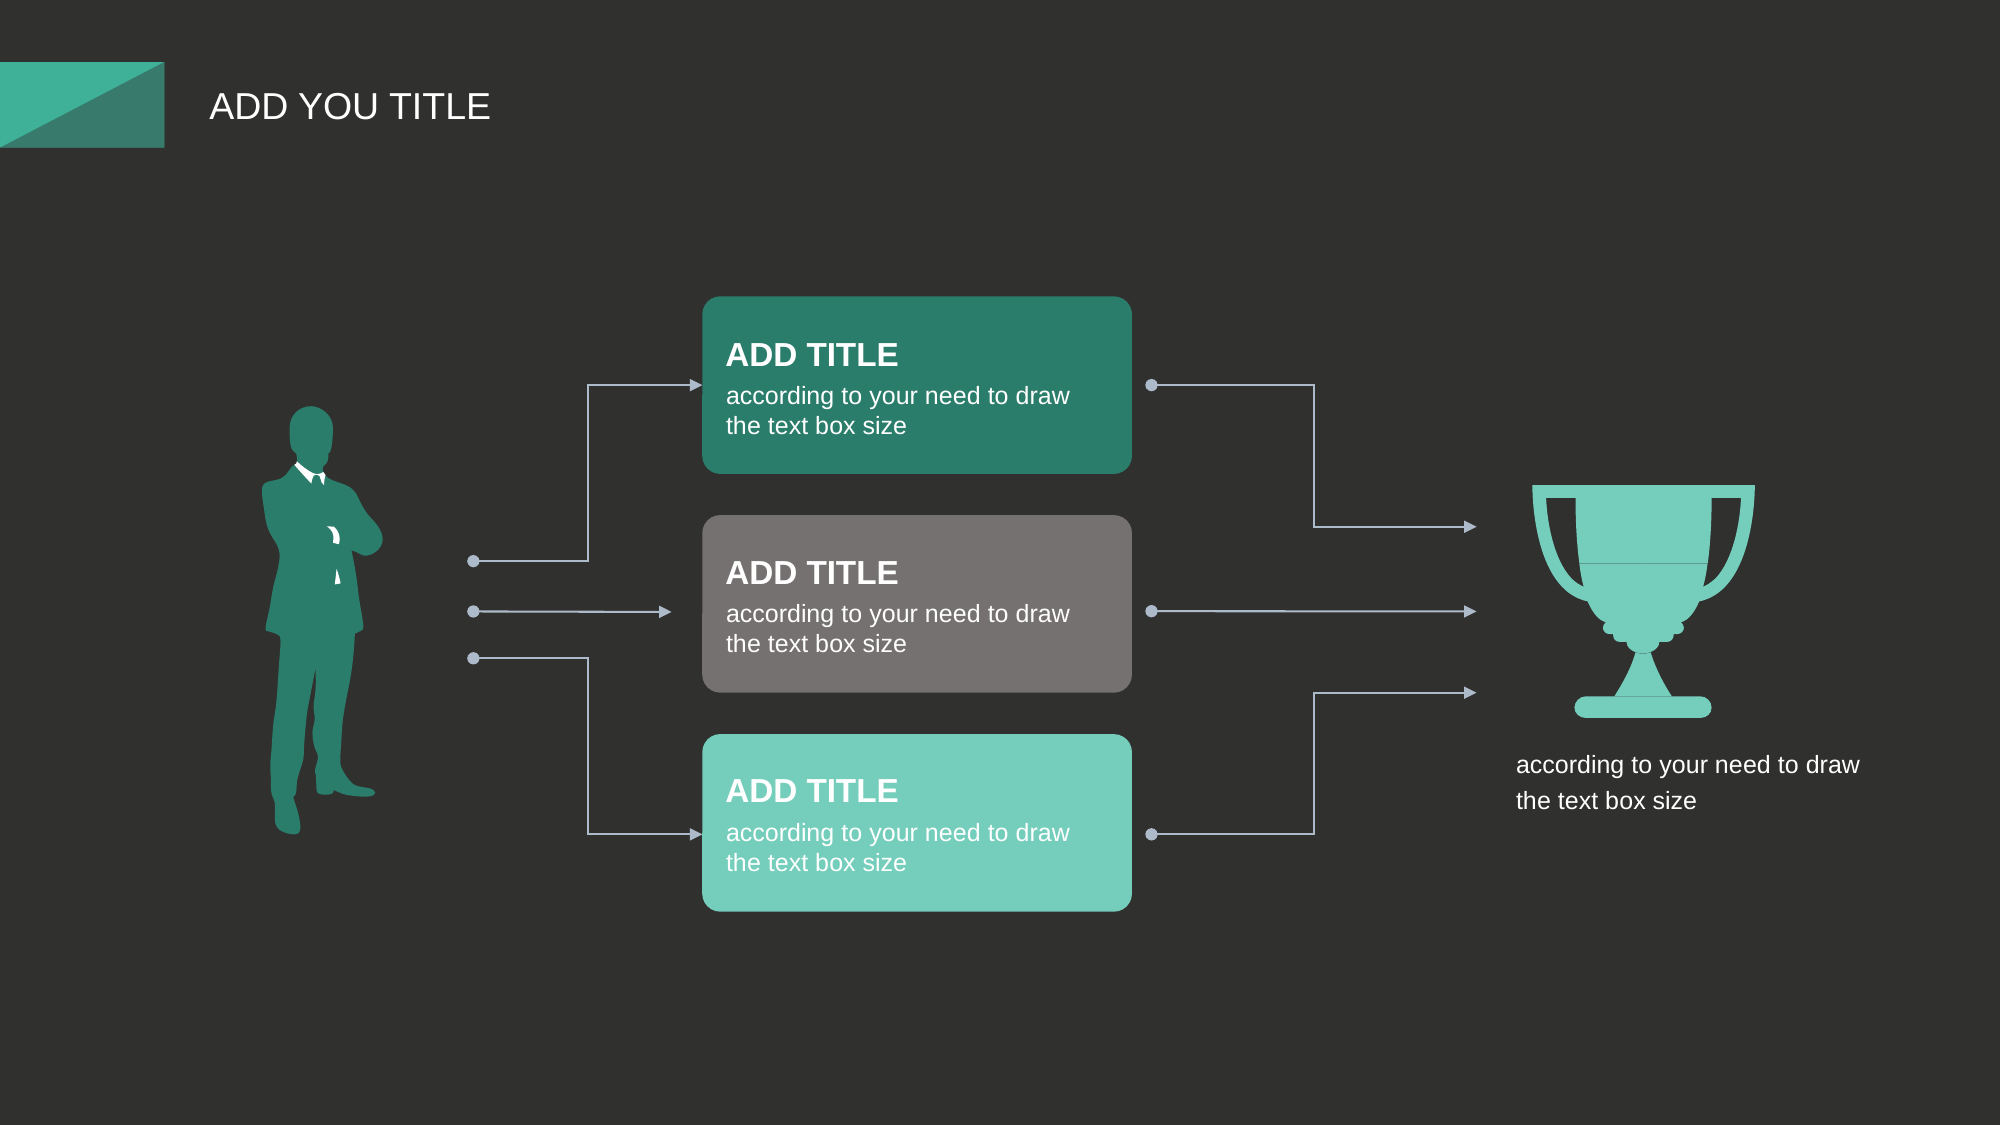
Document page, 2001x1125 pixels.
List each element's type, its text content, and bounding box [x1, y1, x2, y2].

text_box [0, 61, 165, 148]
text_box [1151, 384, 1477, 528]
text_box ADD TITLE [725, 333, 1109, 373]
text_box [1626, 642, 1660, 654]
text_box according to your need to draw the text box size [726, 816, 1110, 877]
text_box [334, 568, 341, 585]
text_box according to your need to draw the text box size [726, 379, 1110, 440]
text_box [326, 526, 340, 545]
text_box according to your need to draw the text box size [1516, 742, 1900, 815]
text_box [289, 406, 333, 473]
text_box [1579, 563, 1644, 642]
text_box [1644, 485, 1712, 564]
text_box according to your need to draw the text box size [726, 597, 1110, 658]
text_box [702, 734, 1132, 912]
text_box ADD YOU TITLE [194, 74, 507, 135]
text_box [261, 465, 383, 835]
text_box [1614, 653, 1672, 696]
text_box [473, 658, 703, 835]
text_box [702, 296, 1132, 474]
text_box [1700, 485, 1755, 602]
text_box [1574, 696, 1712, 718]
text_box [473, 384, 703, 562]
text_box ADD TITLE [725, 550, 1109, 591]
text_box ADD TITLE [725, 768, 1109, 809]
text_box [702, 515, 1132, 693]
text_box [1644, 564, 1708, 642]
text_box [1575, 485, 1644, 563]
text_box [1151, 692, 1477, 835]
text_box [1532, 485, 1587, 602]
text_box [294, 461, 326, 486]
